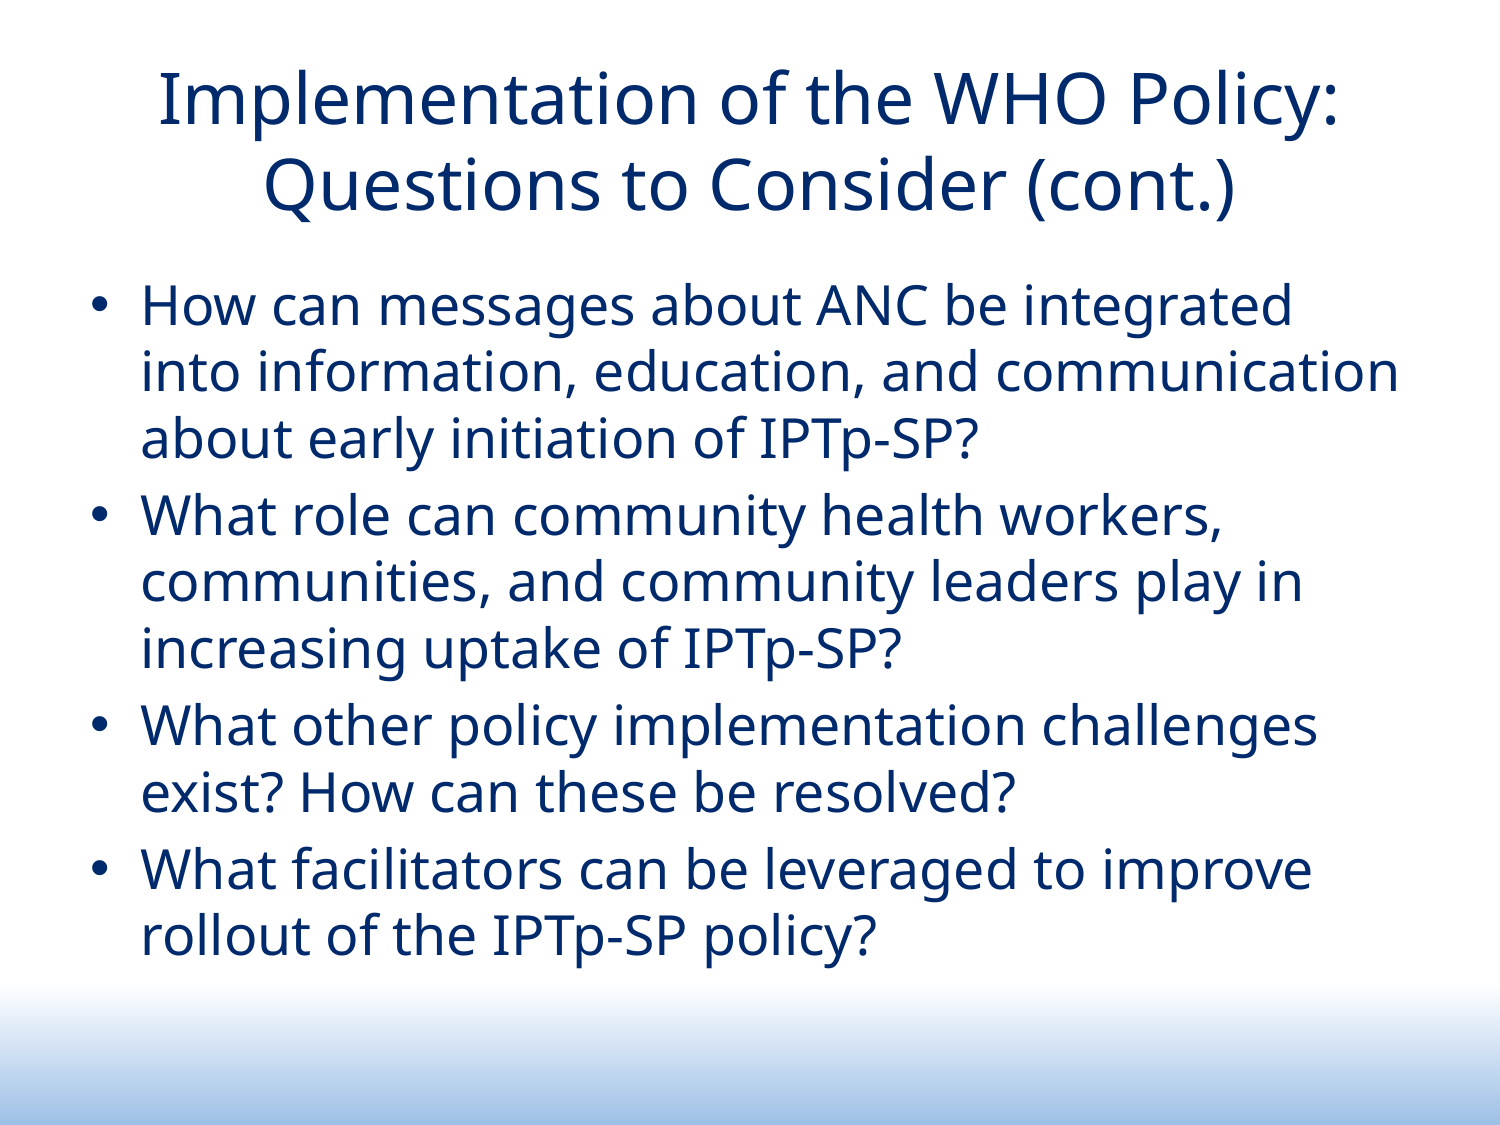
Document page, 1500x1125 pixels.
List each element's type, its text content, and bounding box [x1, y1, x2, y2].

title Implementation of the WHO Policy: Questions to Consider (cont.) [75, 45, 1425, 233]
list How can messages about ANC be integrated into information, education, and communication about early initiation of IPTp-SP? What role can community health workers, communities, and community leaders play in increasing uptake of IPTp-SP? What other policy implementation challenges exist? How can these be resolved? What facilitators can be leveraged to improve rollout of the IPTp-SP policy? [75, 262, 1425, 1005]
